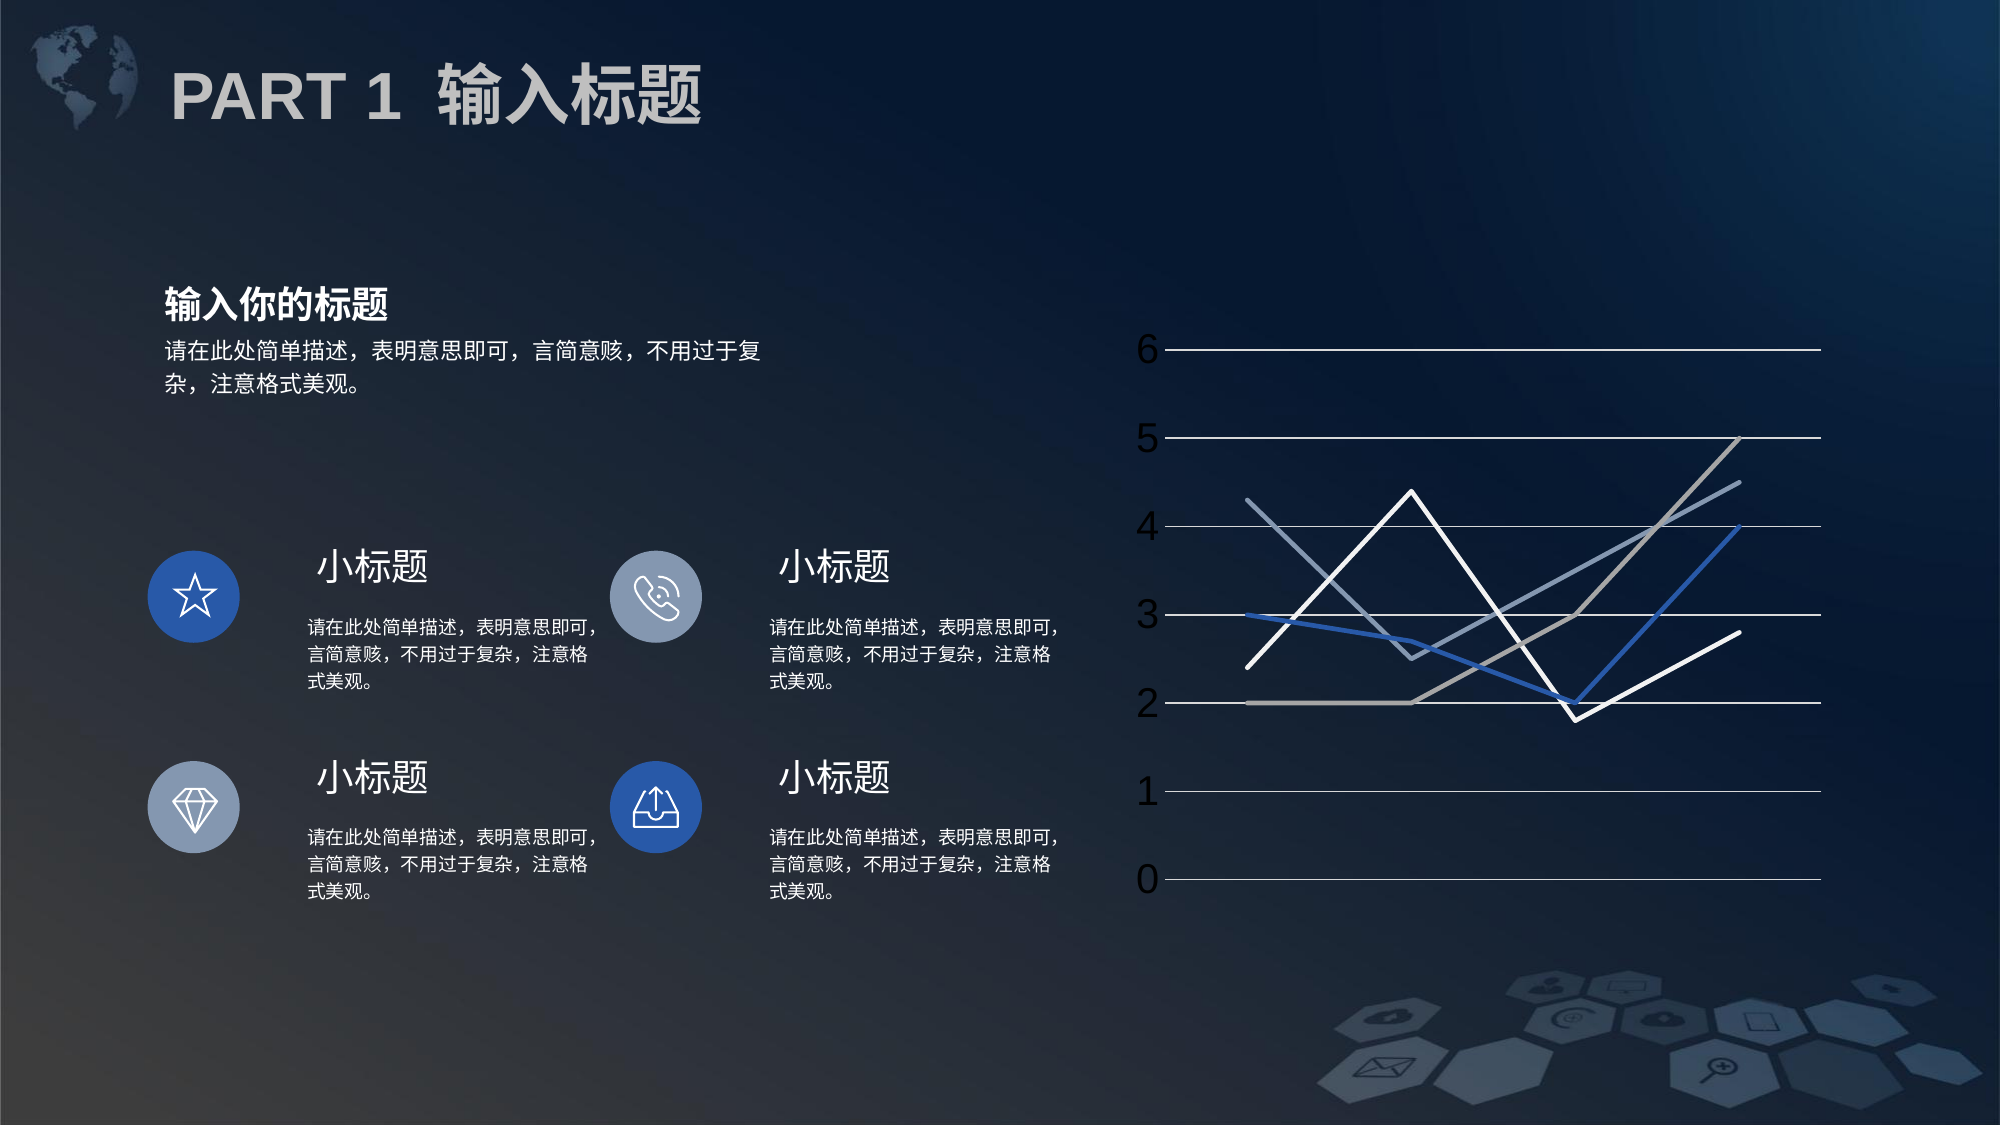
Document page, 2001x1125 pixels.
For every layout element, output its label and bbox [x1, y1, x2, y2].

picture [0, 0, 2000, 1125]
chart [1121, 314, 1836, 916]
